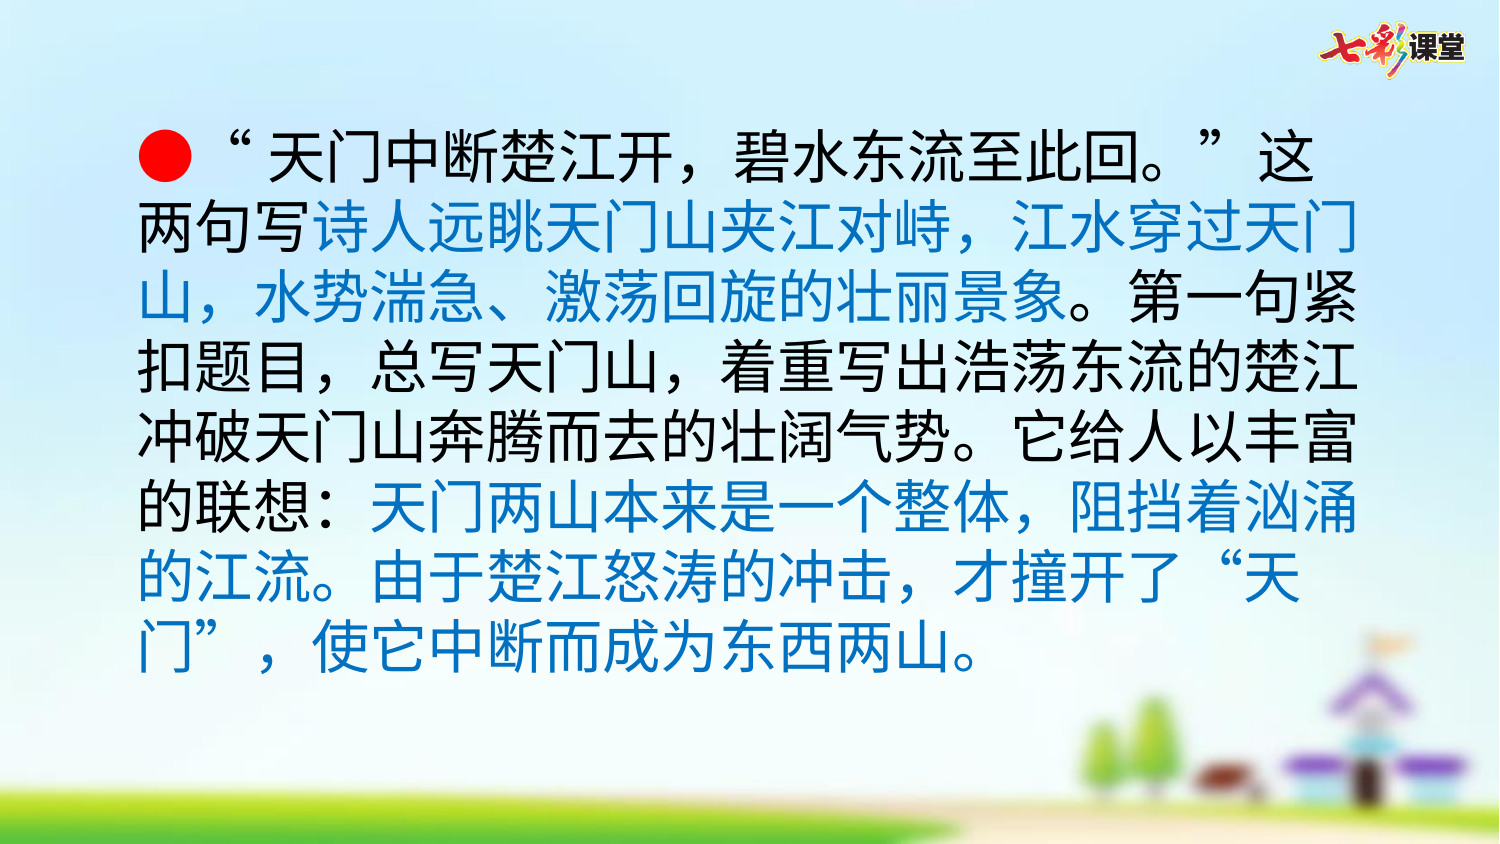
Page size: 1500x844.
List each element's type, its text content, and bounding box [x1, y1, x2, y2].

picture [0, 0, 1499, 844]
text_box ●“天门中断楚江开，碧水东流至此回。”这两句写诗人远眺天门山夹江对峙，江水穿过天门山，水势湍急、激荡回旋的壮丽景象。第一句紧扣题目，总写天门山，着重写出浩荡东流的楚江冲破天门山奔腾而去的壮阔气势。它给人以丰富的联想：天门两山本来是一个整体，阻挡着汹涌的江流。由于楚江怒涛的冲击，才撞开了“天门”，使它中断而成为东西两山。 [121, 113, 1388, 688]
